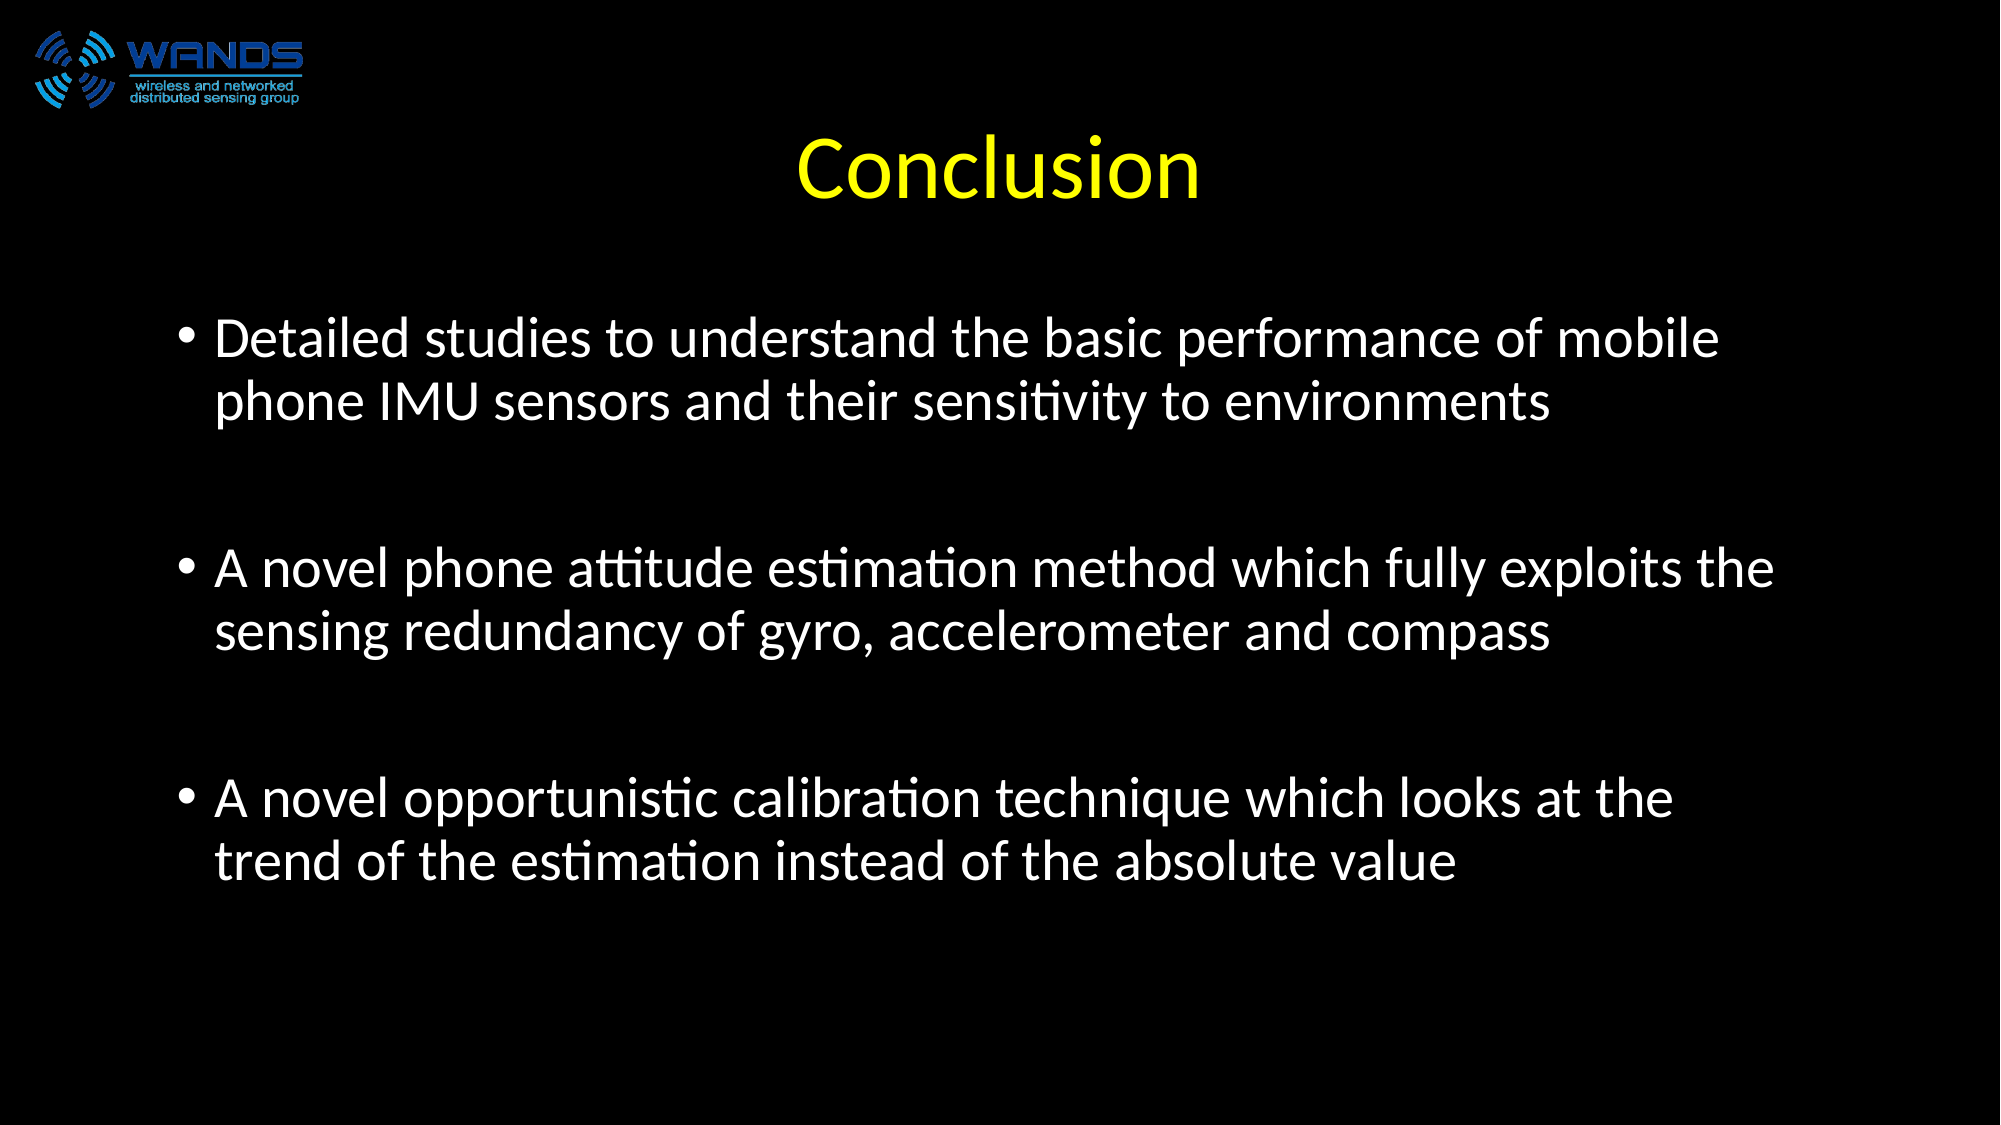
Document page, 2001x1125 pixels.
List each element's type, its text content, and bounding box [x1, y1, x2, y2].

title Conclusion [137, 59, 1863, 278]
list Detailed studies to understand the basic performance of mobile phone IMU sensors and their sensitivity to environments A novel phone attitude estimation method which fully exploits the sensing redundancy of gyro, accelerometer and compass A novel opportunistic calibration technique which looks at the trend of the estimation instead of the absolute value [161, 299, 1825, 1014]
picture [35, 28, 303, 109]
